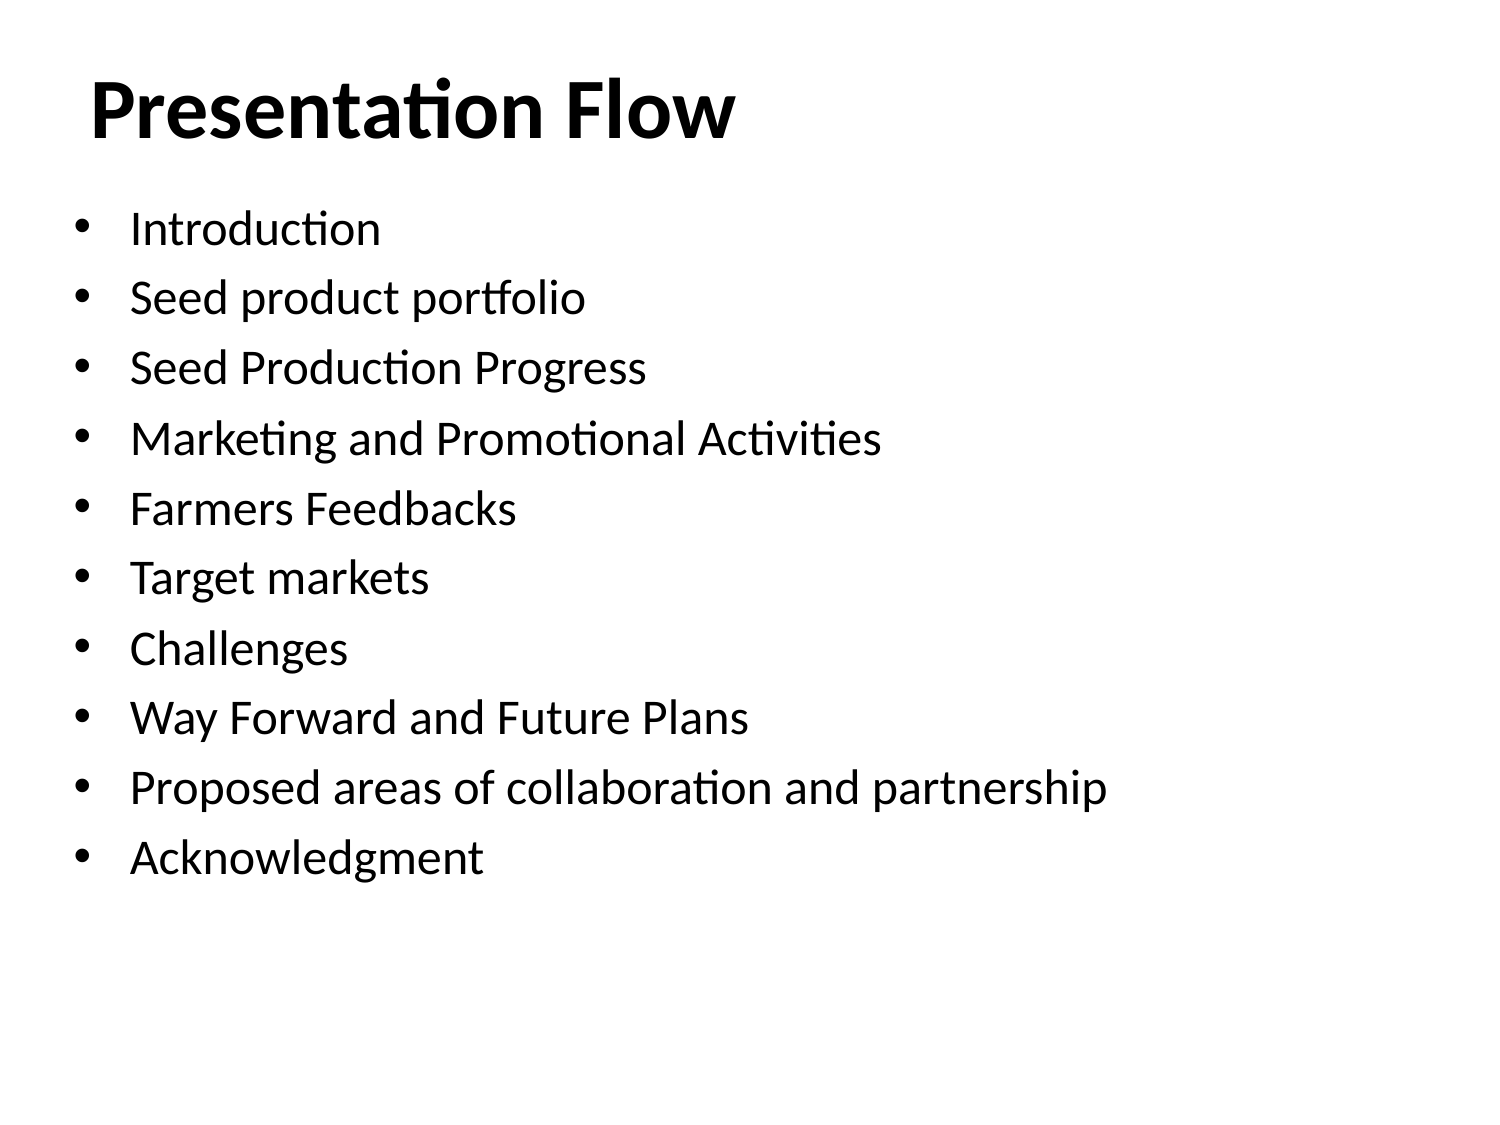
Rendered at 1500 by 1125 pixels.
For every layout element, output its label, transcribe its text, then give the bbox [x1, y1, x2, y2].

title Presentation Flow [75, 45, 1425, 164]
list Introduction Seed product portfolio Seed Production Progress Marketing and Promotional Activities Farmers Feedbacks Target markets Challenges Way Forward and Future Plans Proposed areas of collaboration and partnership Acknowledgment [58, 187, 1409, 1047]
